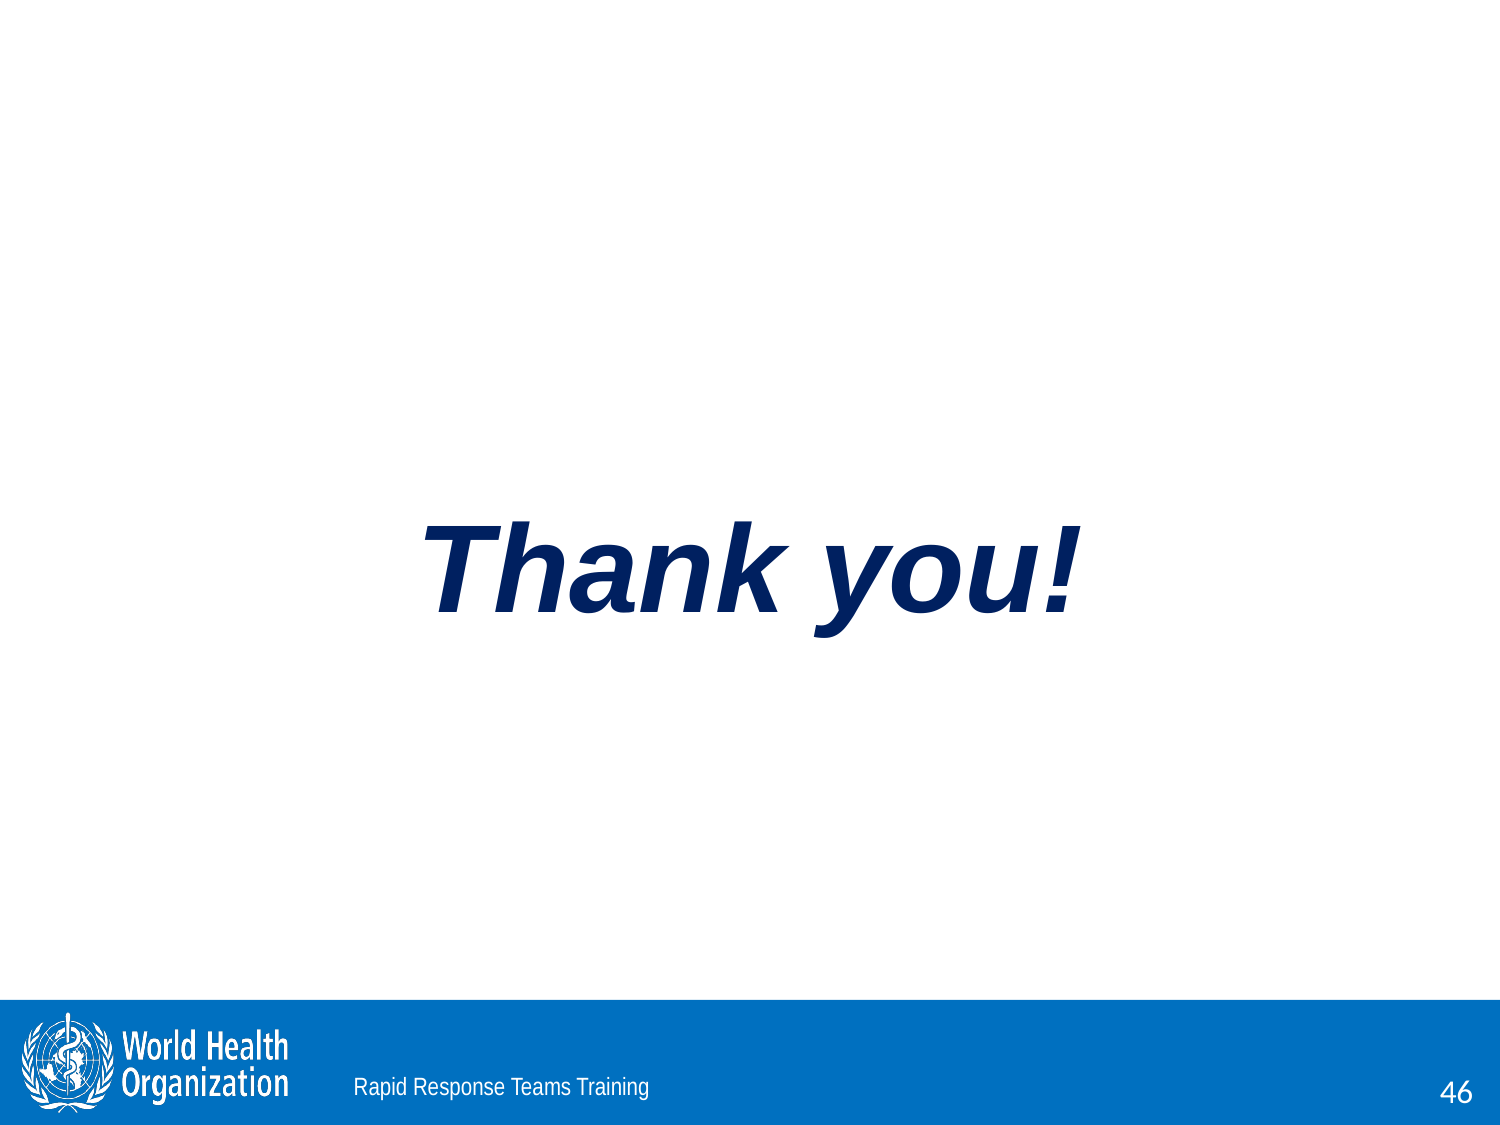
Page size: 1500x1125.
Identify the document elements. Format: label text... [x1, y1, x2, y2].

picture [21, 1012, 288, 1113]
title Thank you! [75, 468, 1425, 657]
